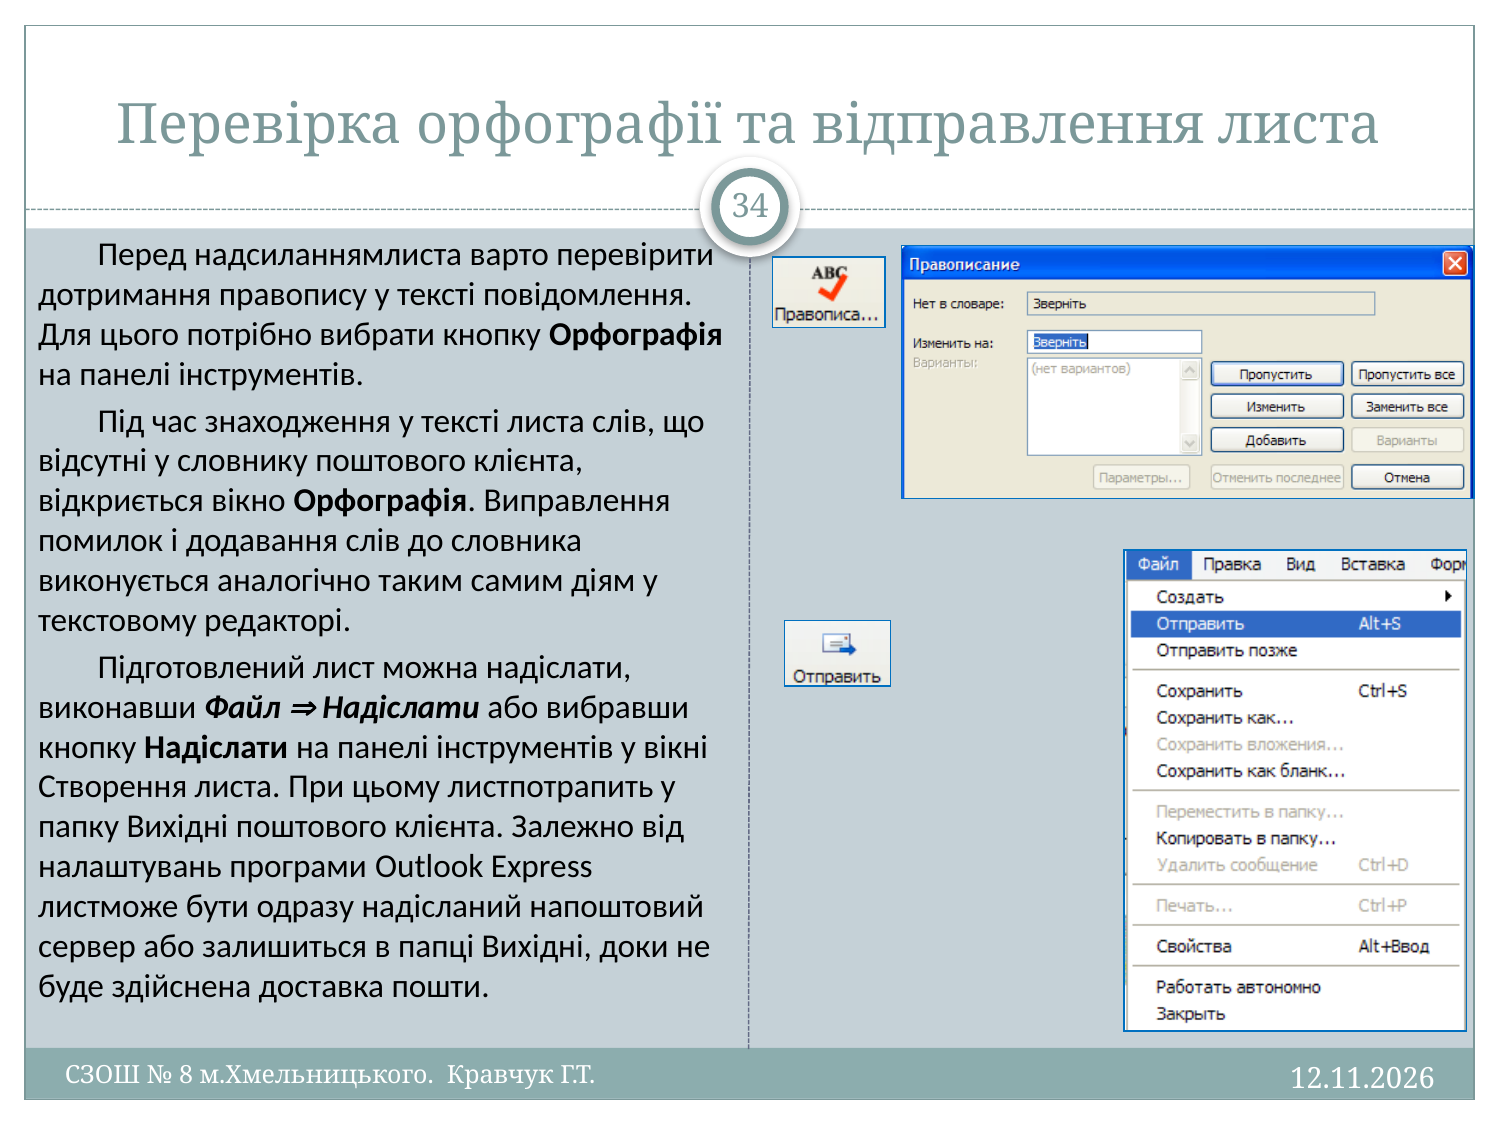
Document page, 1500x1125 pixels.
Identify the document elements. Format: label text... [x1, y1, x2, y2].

picture [902, 245, 1474, 499]
list Перед надсиланнямлиста варто перевірити дотримання правопису у тексті повідомлення. Для цього потрібно вибрати кнопку Орфографія на панелі інструментів. Під час знаходження у тексті листа слів, що відсутні у словнику поштового клієнта, відкриється вікно Орфографія. Виправлення помилок і додавання слів до словника виконується аналогічно таким самим діям у текстовому редакторі. Підготовлений лист можна надіслати, виконавши Файл  Надіслати або вибравши кнопку Надіслати на панелі інструментів у вікні Створення листа. При цьому листпотрапить у папку Вихідні поштового клієнта. Залежно від налаштувань програми Outlook Express листможе бути одразу надісланий напоштовий сервер або залишиться в папці Вихідні, доки не буде здійснена доставка пошти. [23, 224, 750, 1043]
title Перевірка орфографії та відправлення листа [49, 37, 1450, 162]
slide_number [950, 1051, 1450, 1112]
picture [773, 257, 885, 327]
footer СЗОШ № 8 м.Хмельницького. Кравчук Г.Т. [50, 1051, 638, 1112]
slide_number 34 [712, 170, 788, 243]
picture [784, 620, 891, 686]
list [1124, 550, 1466, 1031]
